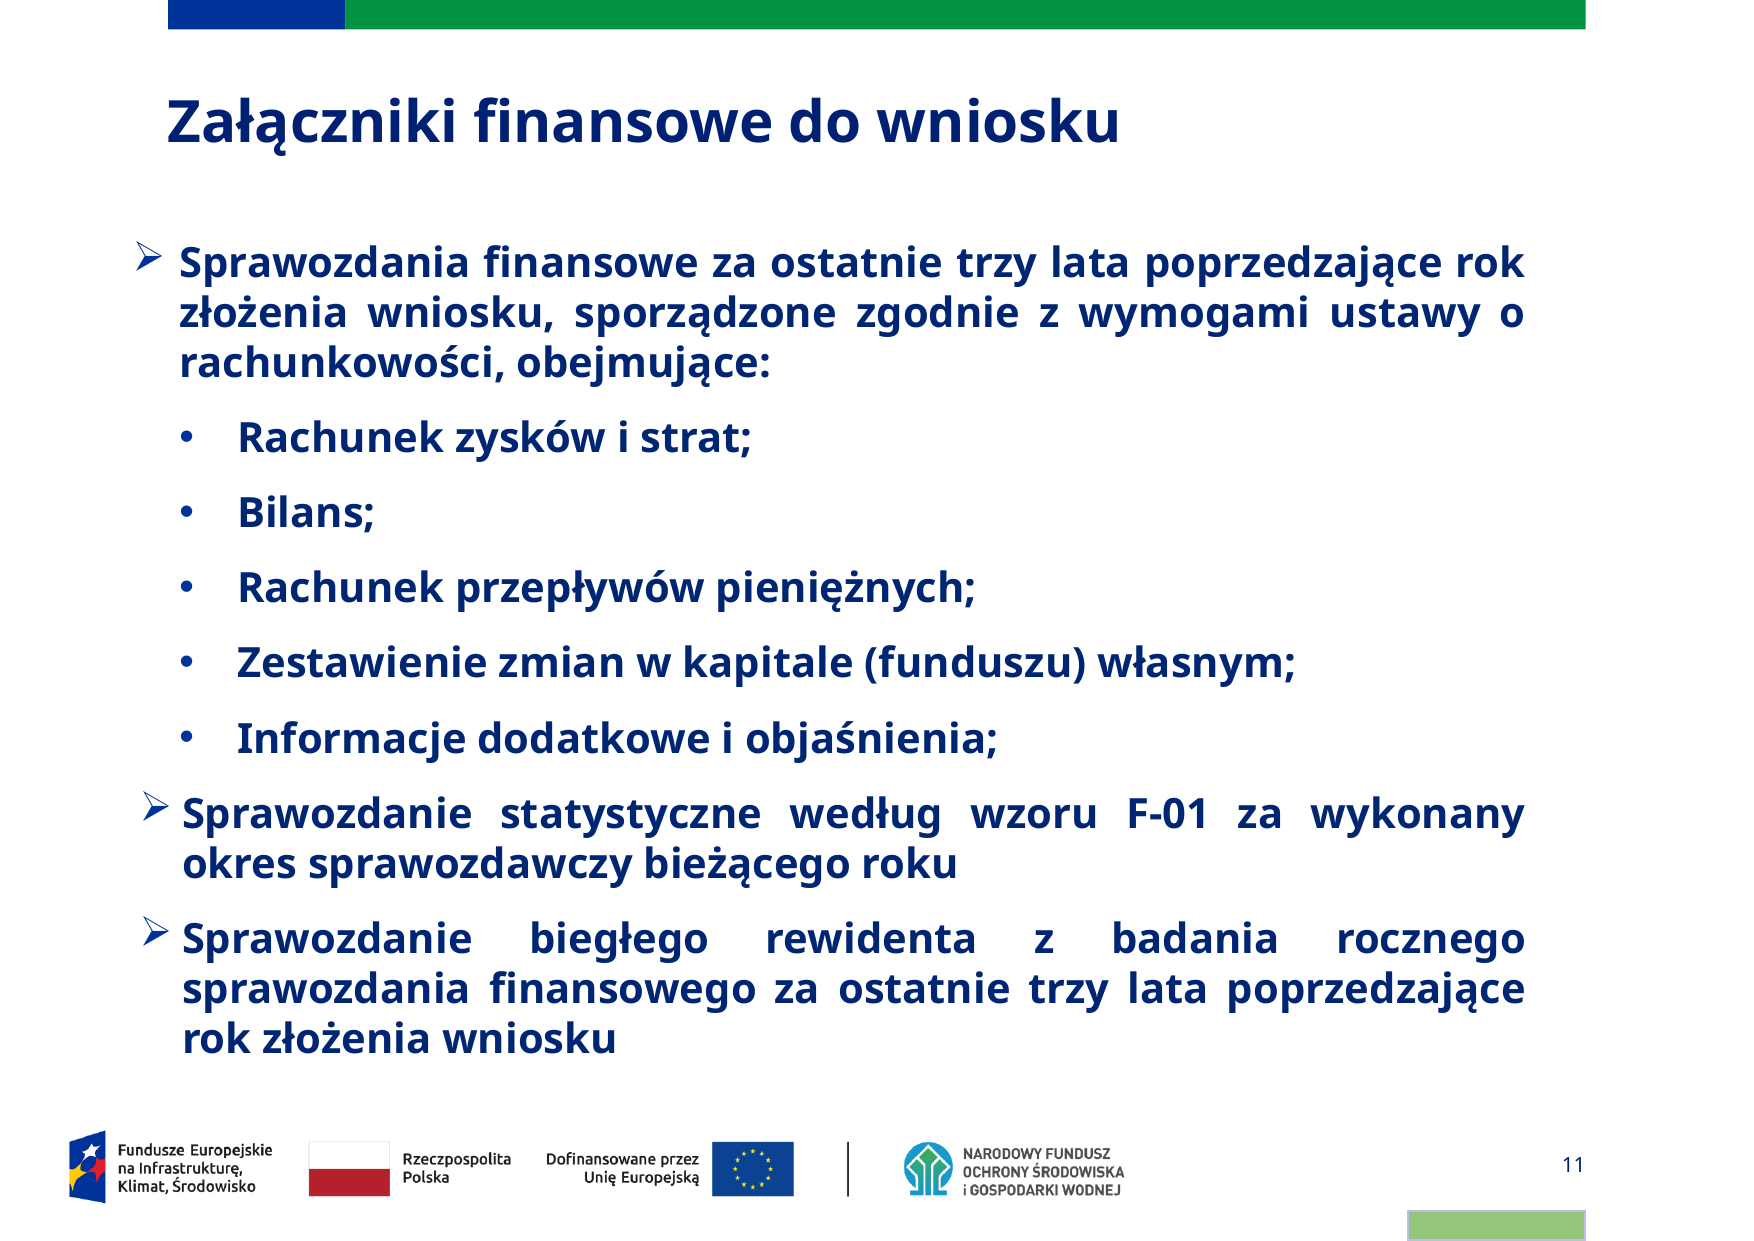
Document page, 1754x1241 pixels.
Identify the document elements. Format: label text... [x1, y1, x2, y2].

title Załączniki finansowe do wniosku [167, 78, 1586, 168]
list Sprawozdania finansowe za ostatnie trzy lata poprzedzające rok złożenia wniosku, sporządzone zgodnie z wymogami ustawy o rachunkowości, obejmujące: Rachunek zysków i strat; Bilans; Rachunek przepływów pieniężnych; Zestawienie zmian w kapitale (funduszu) własnym; Informacje dodatkowe i objaśnienia; Sprawozdanie statystyczne według wzoru F-01 za wykonany okres sprawozdawczy bieżącego roku Sprawozdanie biegłego rewidenta z badania rocznego sprawozdania finansowego za ostatnie trzy lata poprzedzające rok złożenia wniosku [109, 173, 1527, 1113]
slide_number 11 [1408, 1151, 1586, 1181]
picture [49, 1112, 1143, 1221]
